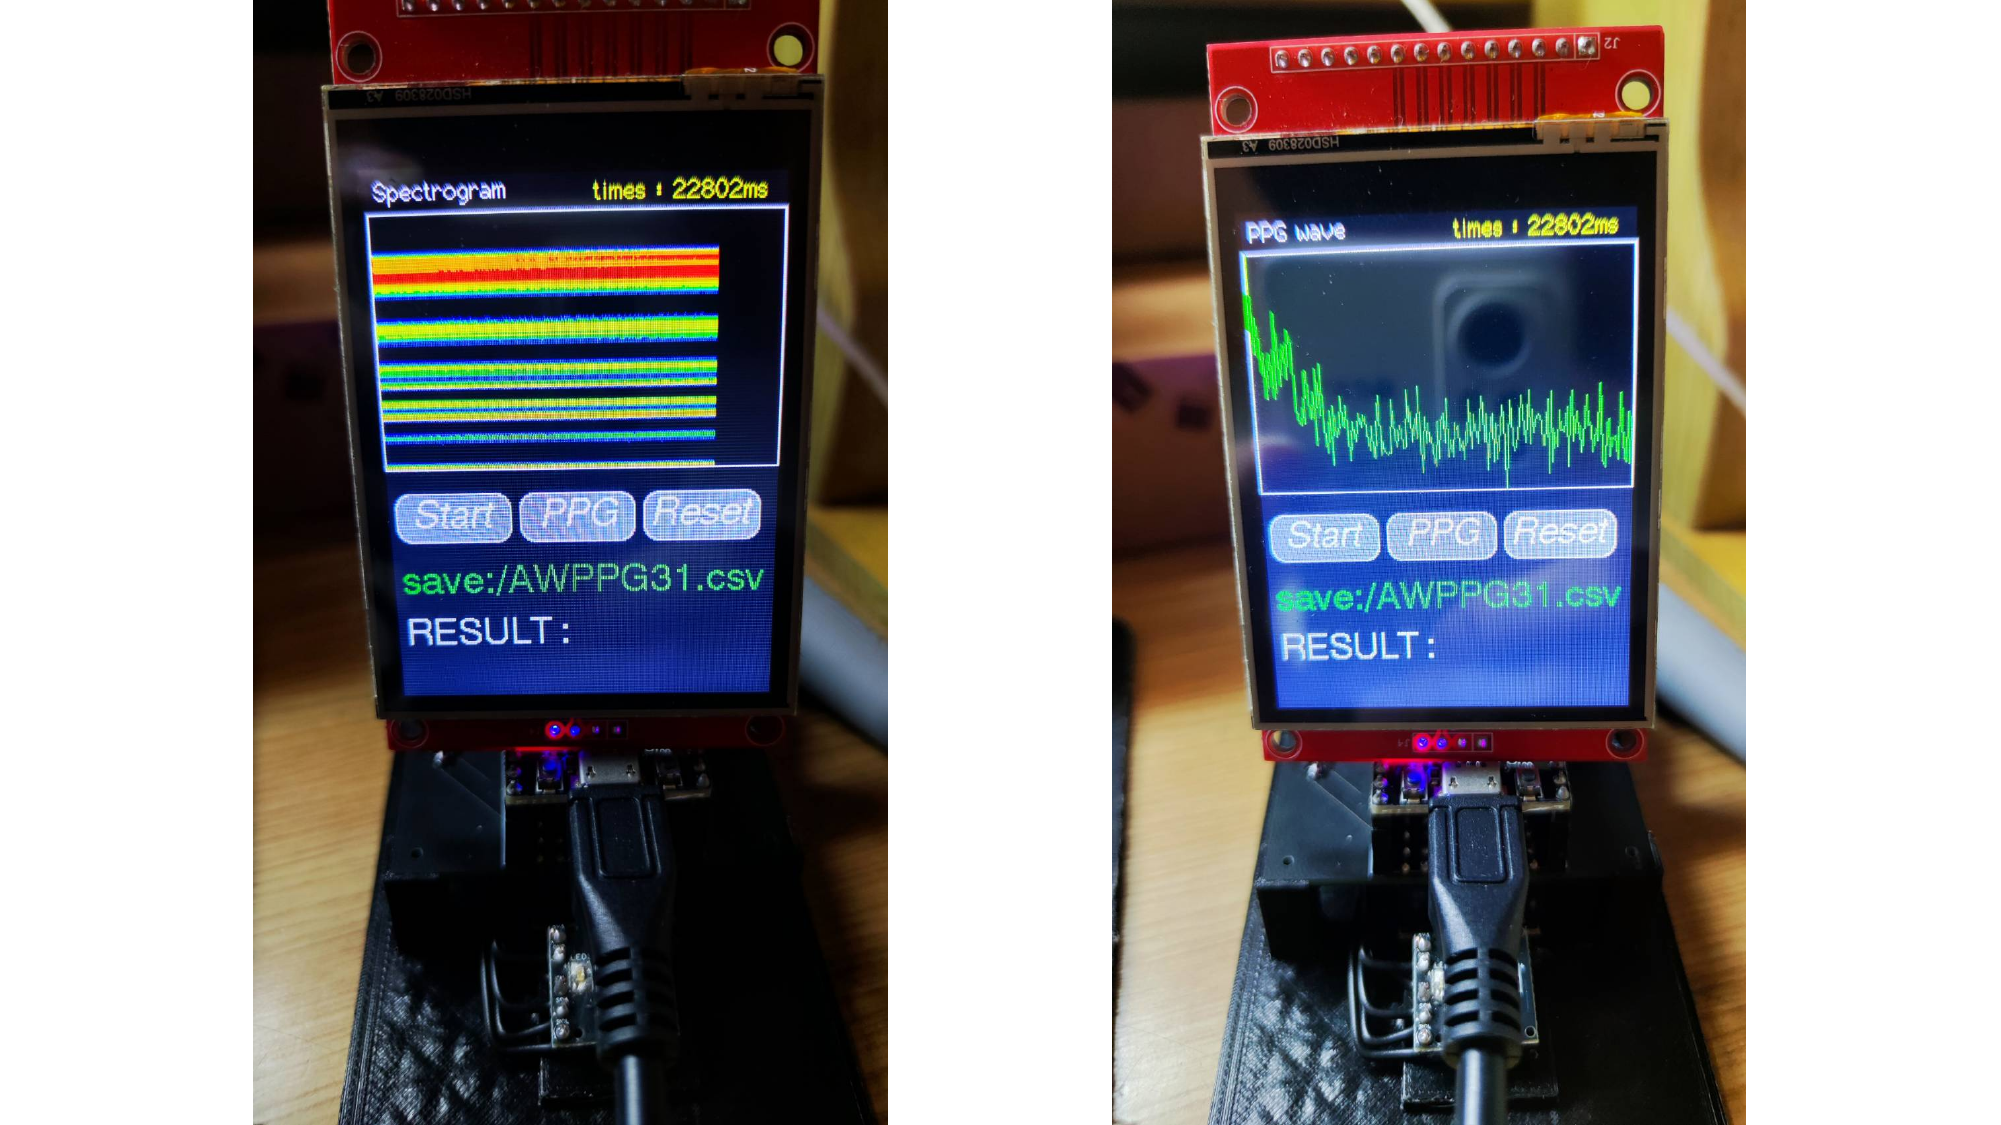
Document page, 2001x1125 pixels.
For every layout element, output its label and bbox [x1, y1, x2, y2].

picture [1112, 0, 1746, 1125]
picture [253, 0, 888, 1125]
